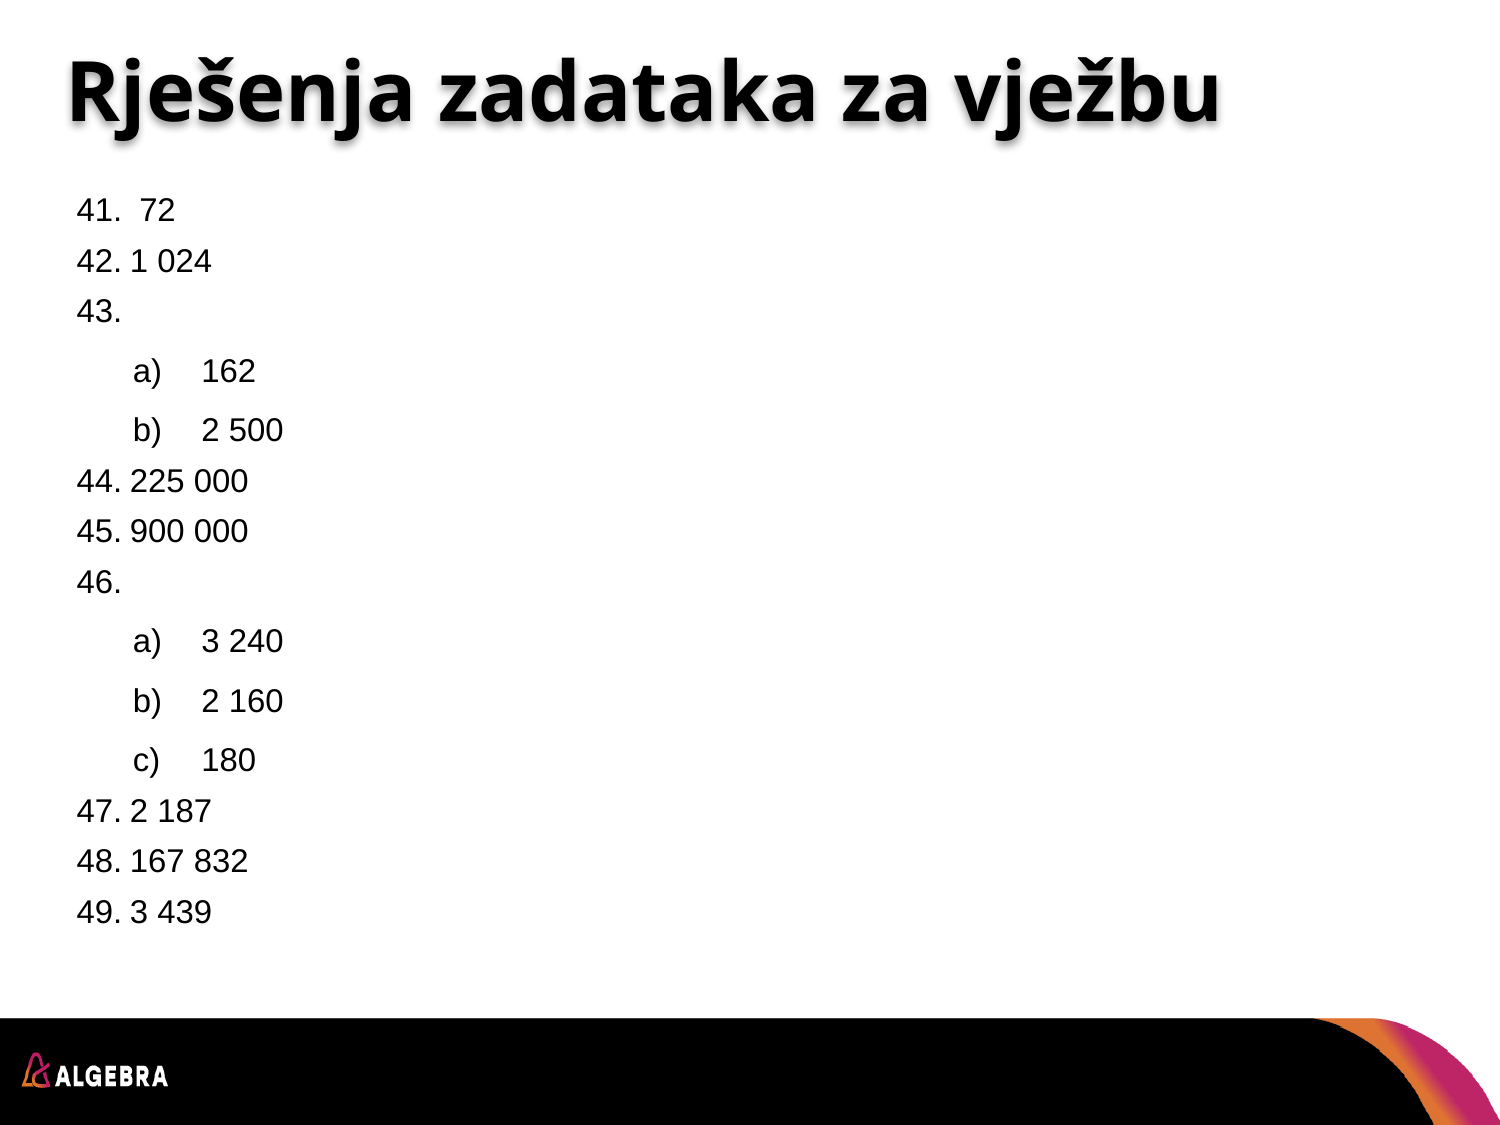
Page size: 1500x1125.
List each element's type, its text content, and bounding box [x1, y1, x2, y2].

picture [0, 0, 1500, 1125]
list 72 1 024 162 2 500 225 000 900 000 3 240 2 160 180 2 187 167 832 3 439 [61, 181, 1432, 944]
title Rješenja zadataka za vježbu [65, 27, 1432, 147]
